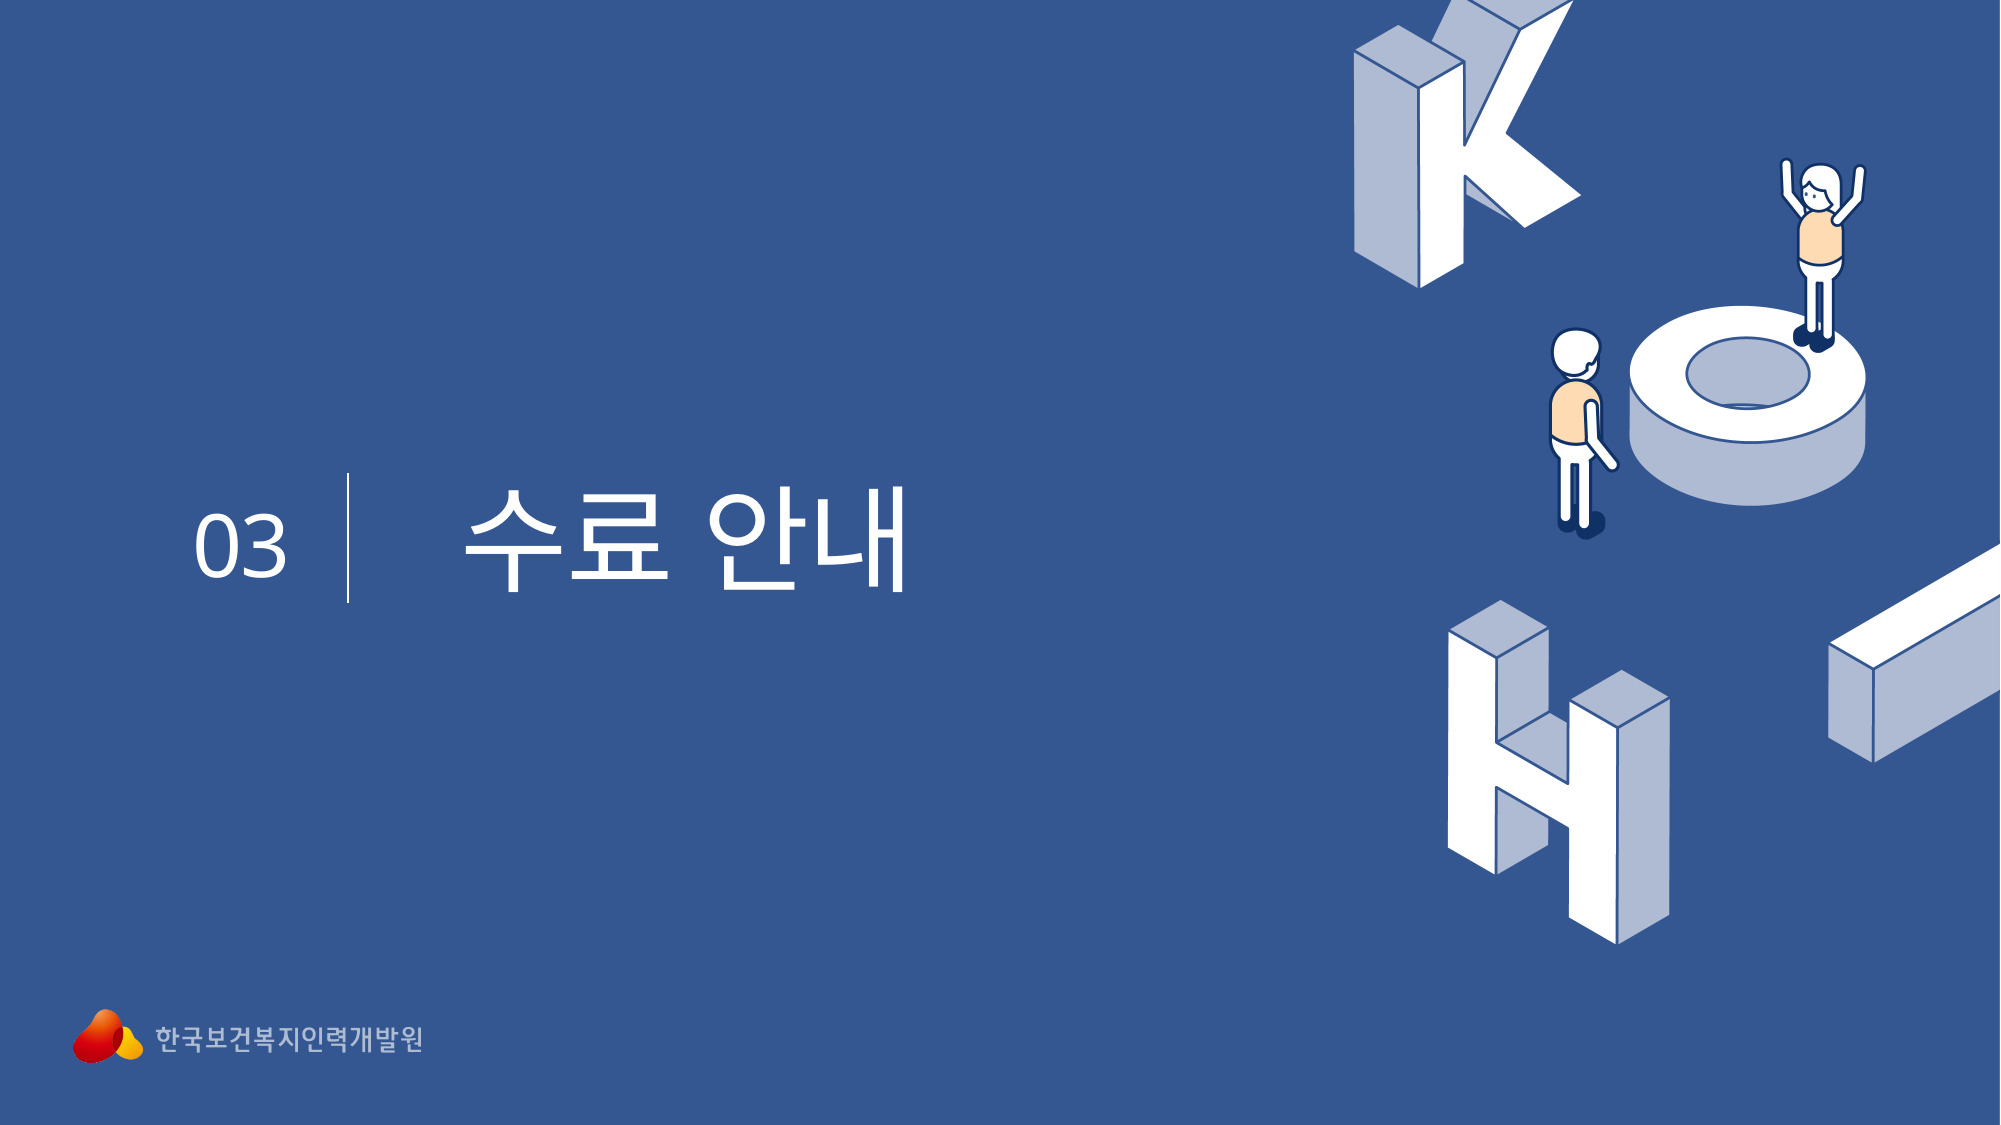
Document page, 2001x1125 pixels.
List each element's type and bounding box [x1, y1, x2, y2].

text_box [0, 0, 2000, 1125]
